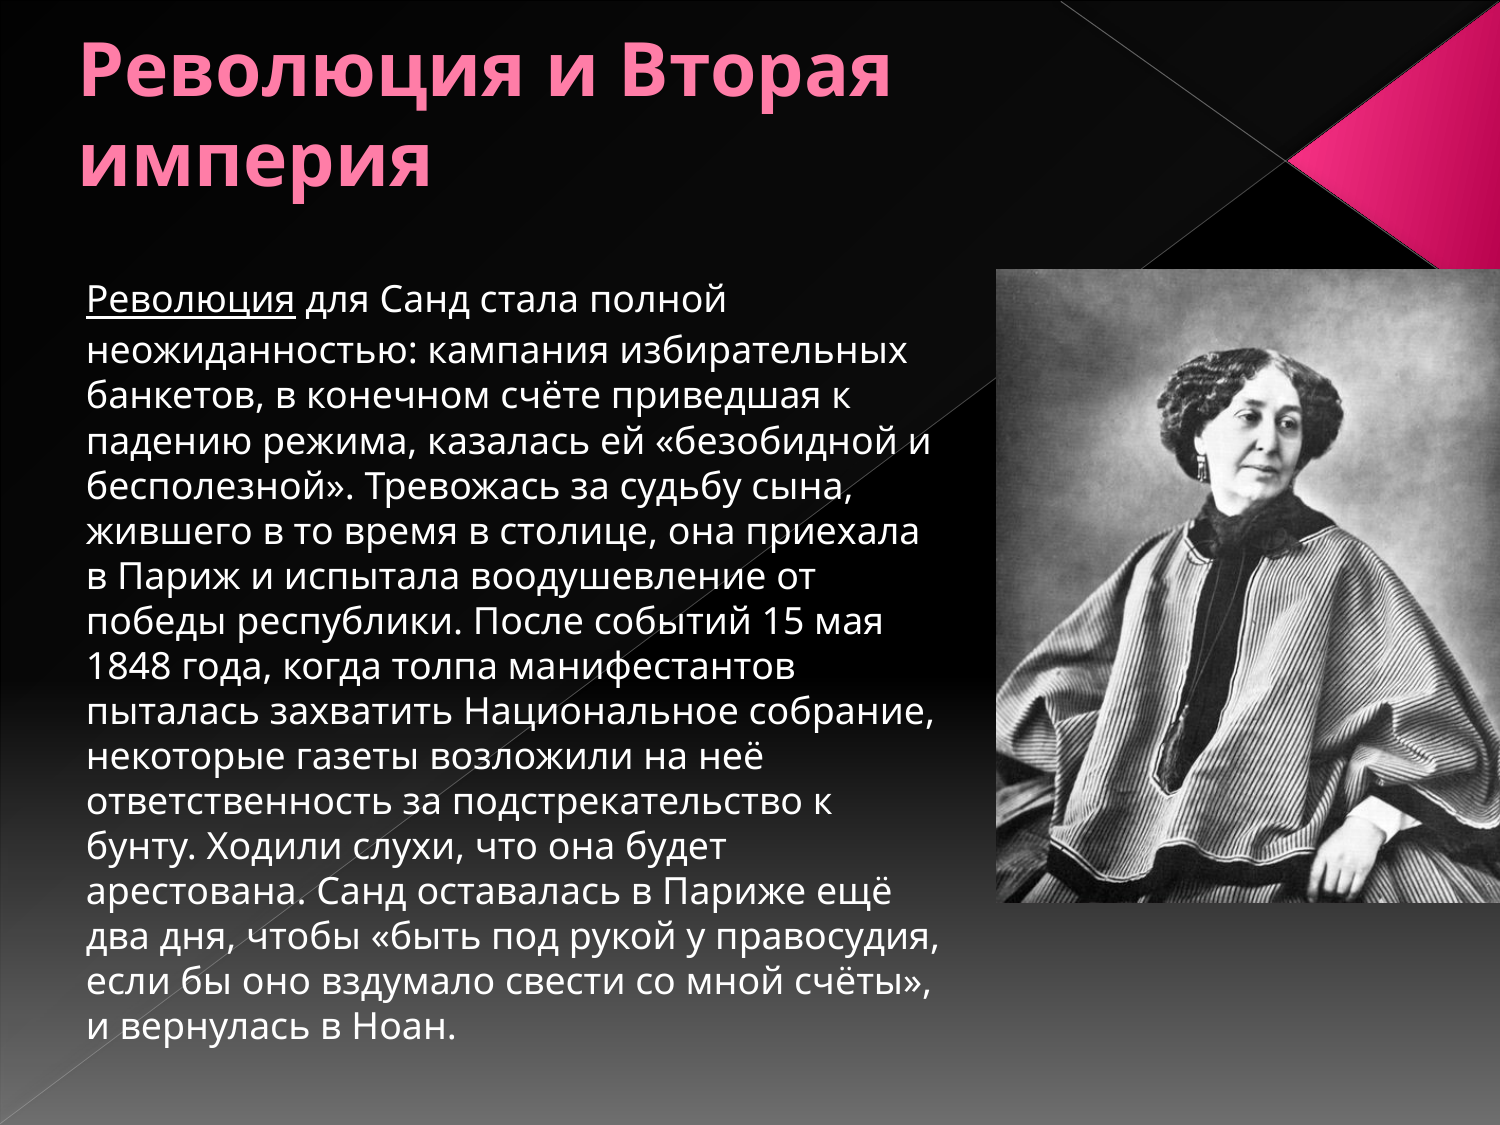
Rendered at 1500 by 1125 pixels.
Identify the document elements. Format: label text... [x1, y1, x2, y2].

title Революция и Вторая империя [62, 44, 1250, 268]
picture [995, 269, 1500, 903]
list Революция для Санд стала полной неожиданностью: кампания избирательных банкетов, в конечном счёте приведшая к падению режима, казалась ей «безобидной и бесполезной». Тревожась за судьбу сына, жившего в то время в столице, она приехала в Париж и испытала воодушевление от победы республики. После событий 15 мая 1848 года, когда толпа манифестантов пыталась захватить Национальное собрание, некоторые газеты возложили на неё ответственность за подстрекательство к бунту. Ходили слухи, что она будет арестована. Санд оставалась в Париже ещё два дня, чтобы «быть под рукой у правосудия, если бы оно вздумало свести со мной счёты», и вернулась в Ноан. [62, 267, 961, 1055]
